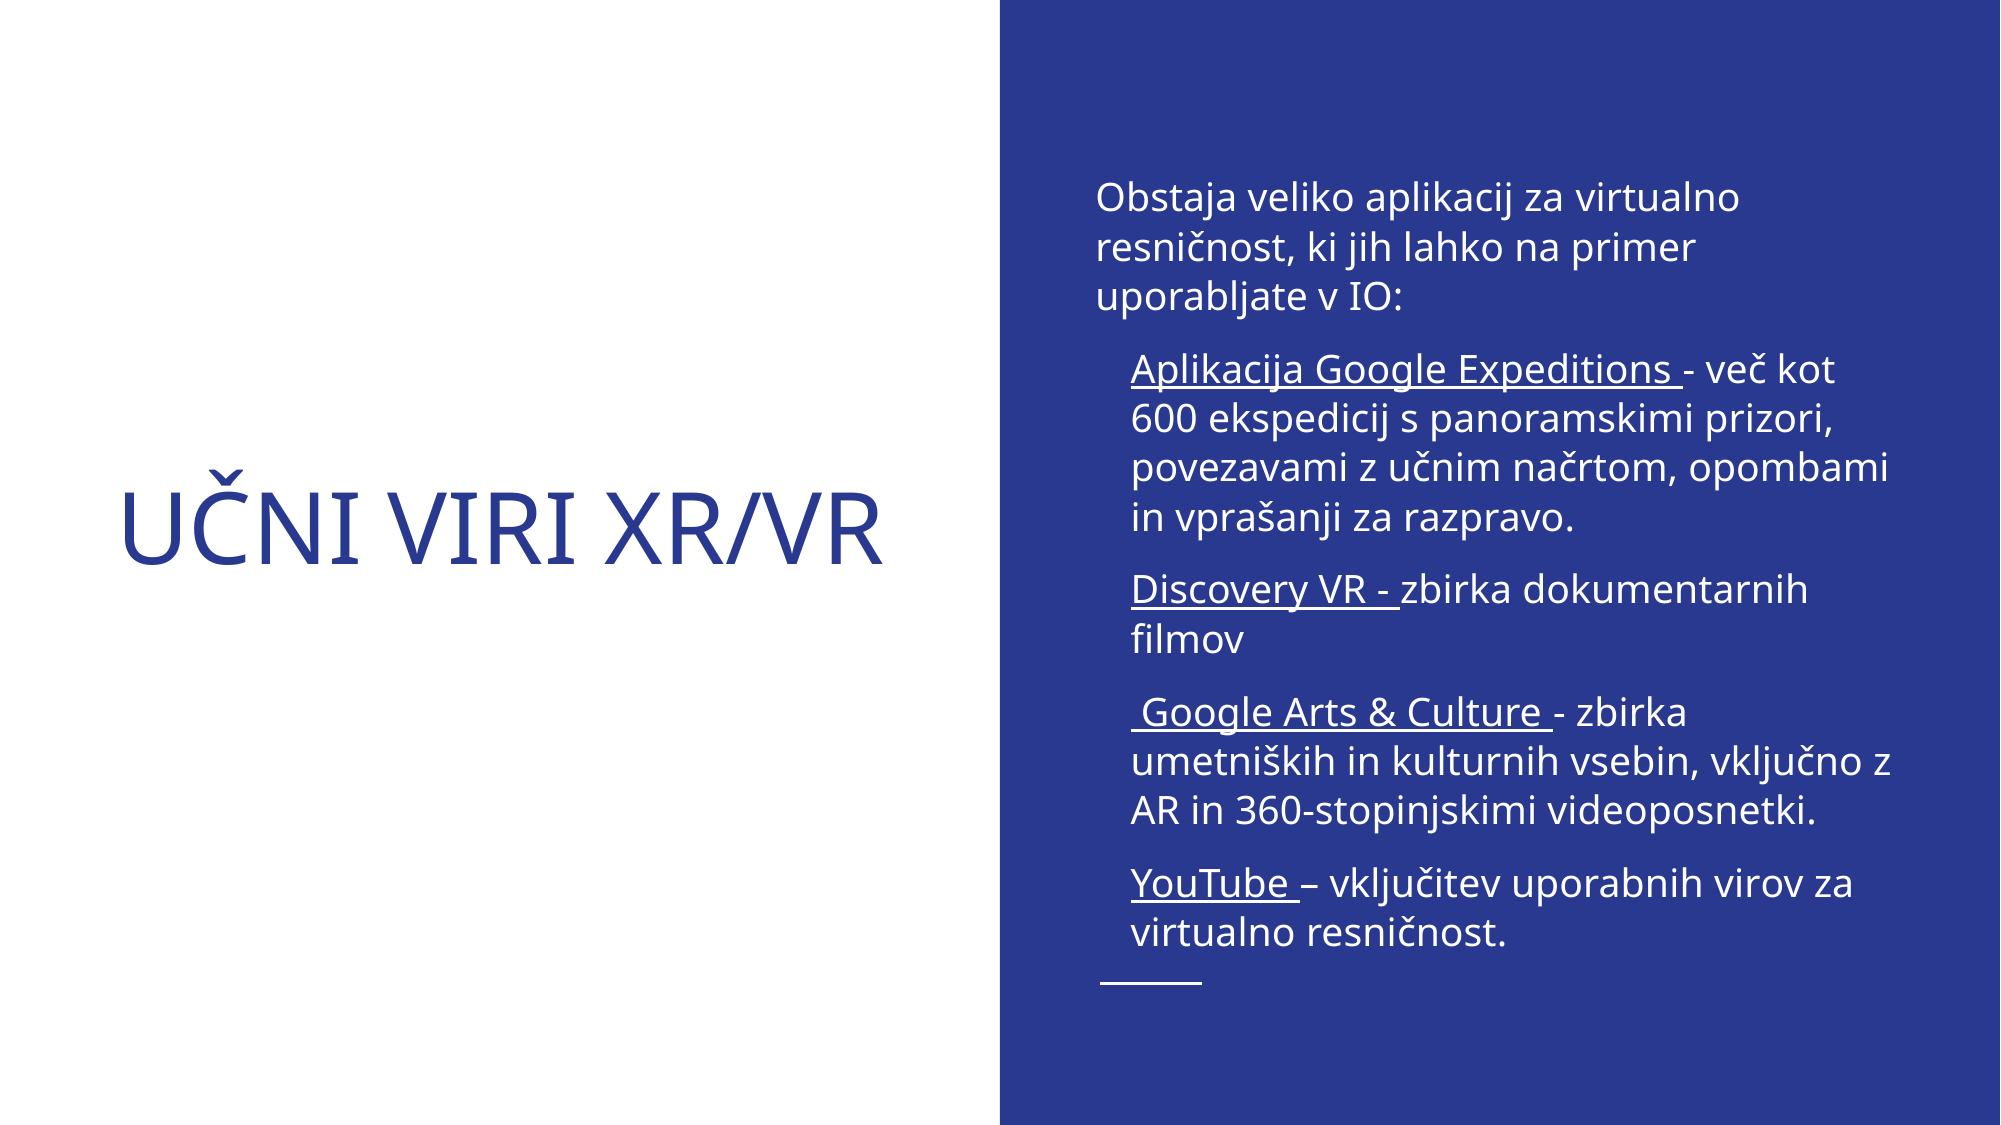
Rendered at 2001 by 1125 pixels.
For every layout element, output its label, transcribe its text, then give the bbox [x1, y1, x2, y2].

title UČNI VIRI XR/VR [58, 251, 943, 594]
list Obstaja veliko aplikacij za virtualno resničnost, ki jih lahko na primer uporabljate v IO: Aplikacija Google Expeditions - več kot 600 ekspedicij s panoramskimi prizori, povezavami z učnim načrtom, opombami in vprašanji za razpravo. Discovery VR - zbirka dokumentarnih filmov Google Arts & Culture - zbirka umetniških in kulturnih vsebin, vključno z AR in 360-stopinjskimi videoposnetki. YouTube – vključitev uporabnih virov za virtualno resničnost. [1080, 158, 1920, 967]
